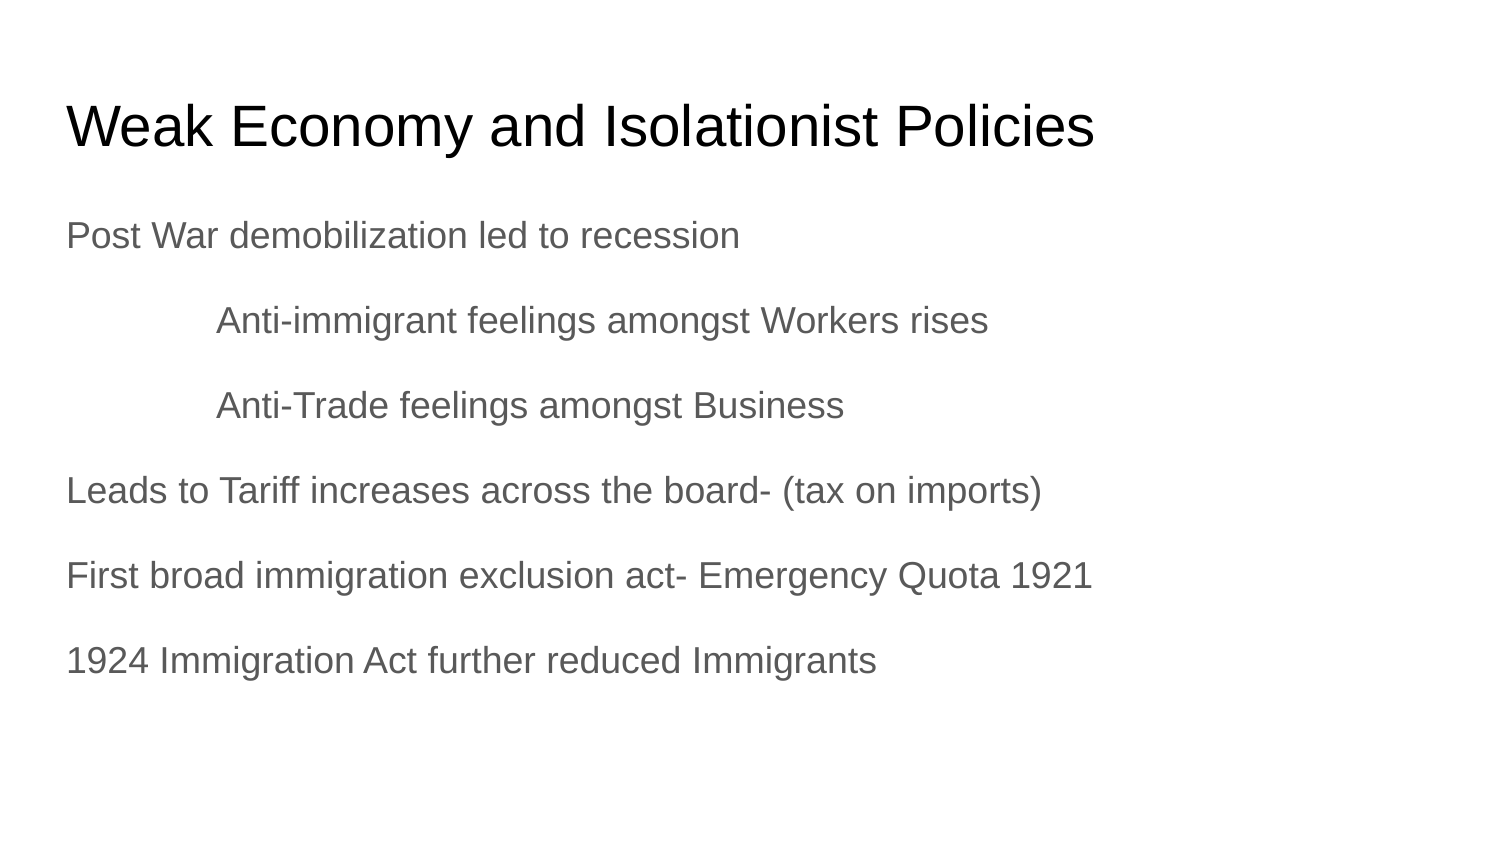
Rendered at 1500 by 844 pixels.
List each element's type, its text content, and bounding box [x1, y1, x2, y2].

title Weak Economy and Isolationist Policies [51, 72, 1449, 167]
list Post War demobilization led to recession Anti-immigrant feelings amongst Workers rises Anti-Trade feelings amongst Business Leads to Tariff increases across the board- (tax on imports) First broad immigration exclusion act- Emergency Quota 1921 1924 Immigration Act further reduced Immigrants [51, 189, 1449, 750]
